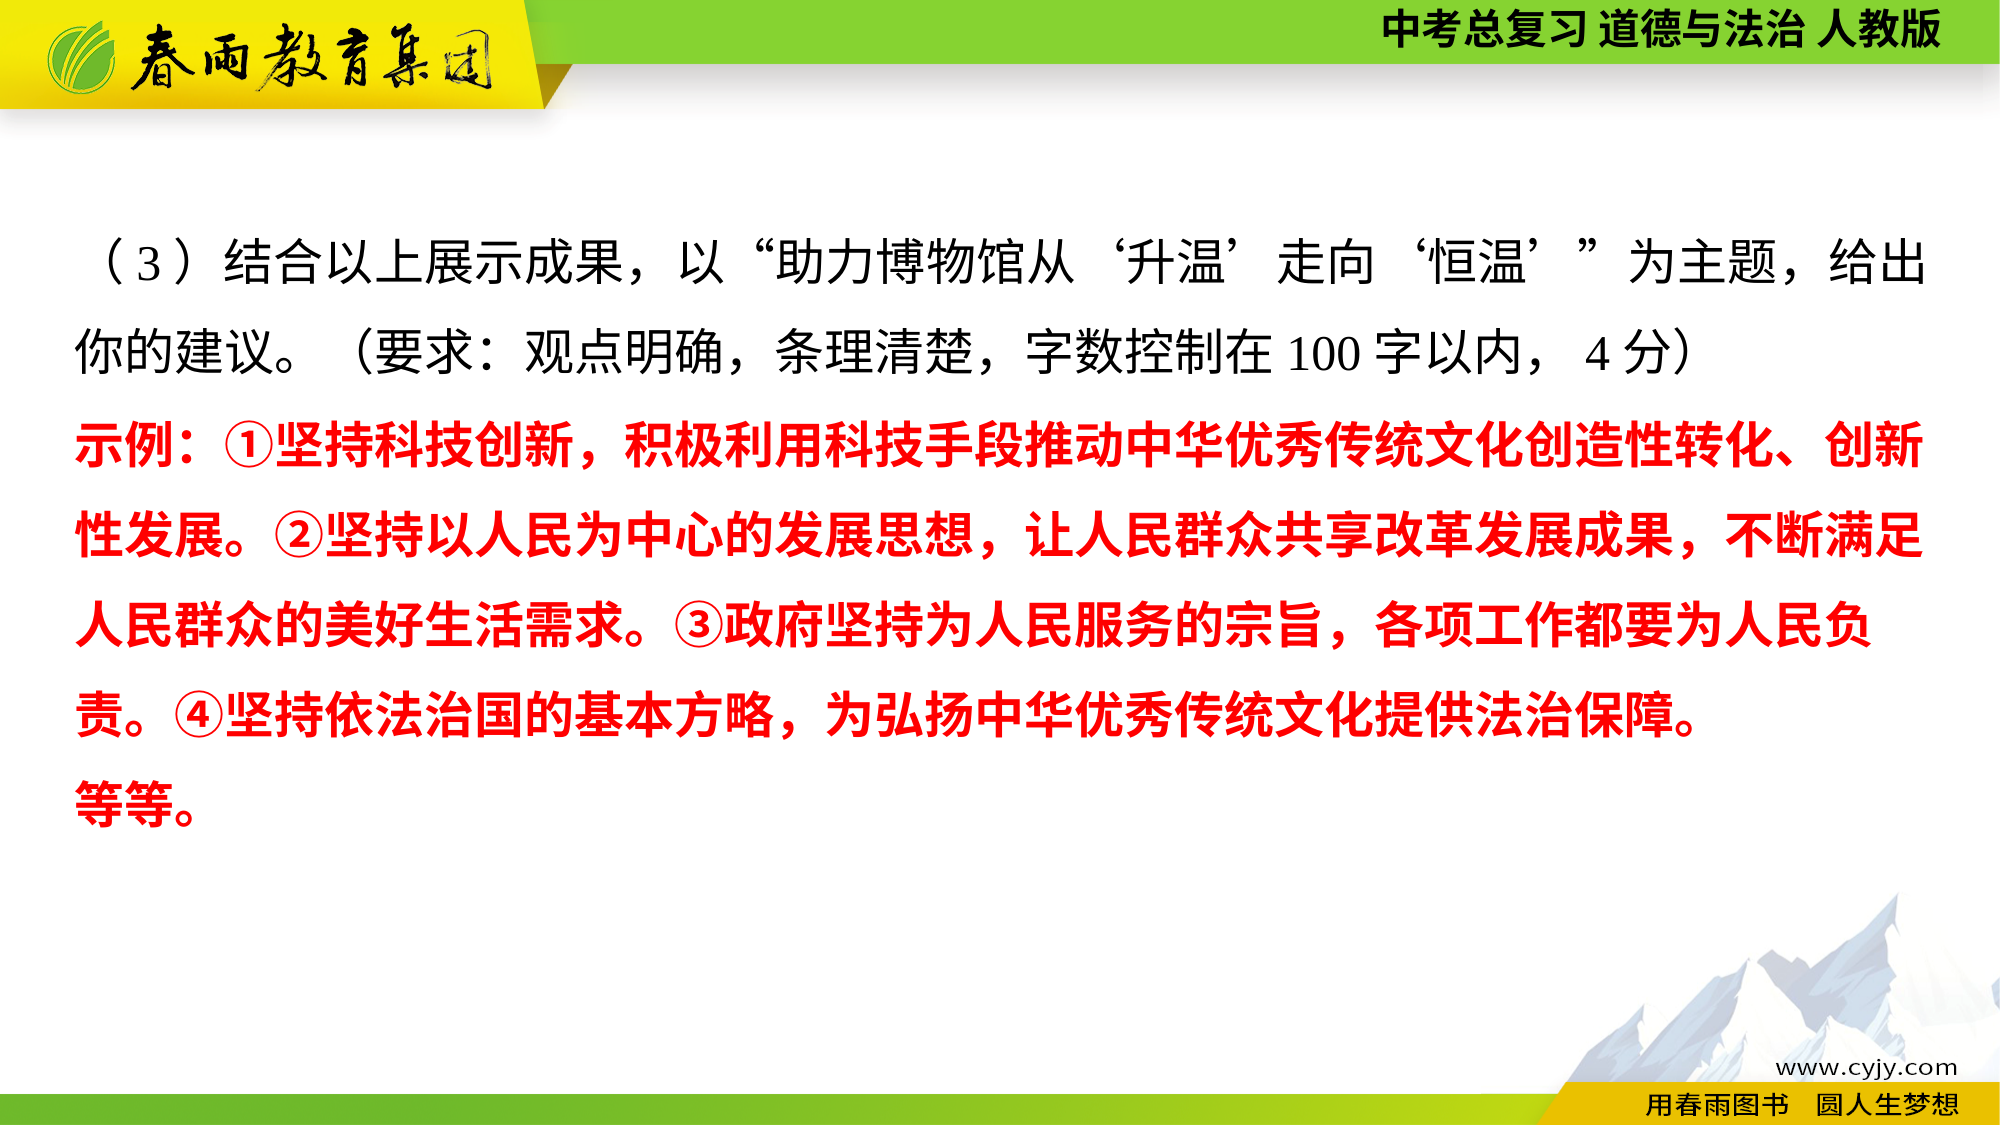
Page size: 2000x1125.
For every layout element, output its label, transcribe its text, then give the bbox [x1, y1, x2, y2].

text_box 示例：①坚持科技创新，积极利用科技手段推动中华优秀传统文化创造性转化、创新性发展。②坚持以人民为中心的发展思想，让人民群众共享改革发展成果，不断满足人民群众的美好生活需求。③政府坚持为人民服务的宗旨，各项工作都要为人民负责。④坚持依法治国的基本方略，为弘扬中华优秀传统文化提供法治保障。 等等。 [59, 376, 1944, 842]
picture [0, 0, 2000, 1125]
list （3）结合以上展示成果，以“助力博物馆从‘升温’走向‘恒温’”为主题，给出你的建议。（要求：观点明确，条理清楚，字数控制在100字以内，4分） [59, 193, 1944, 376]
